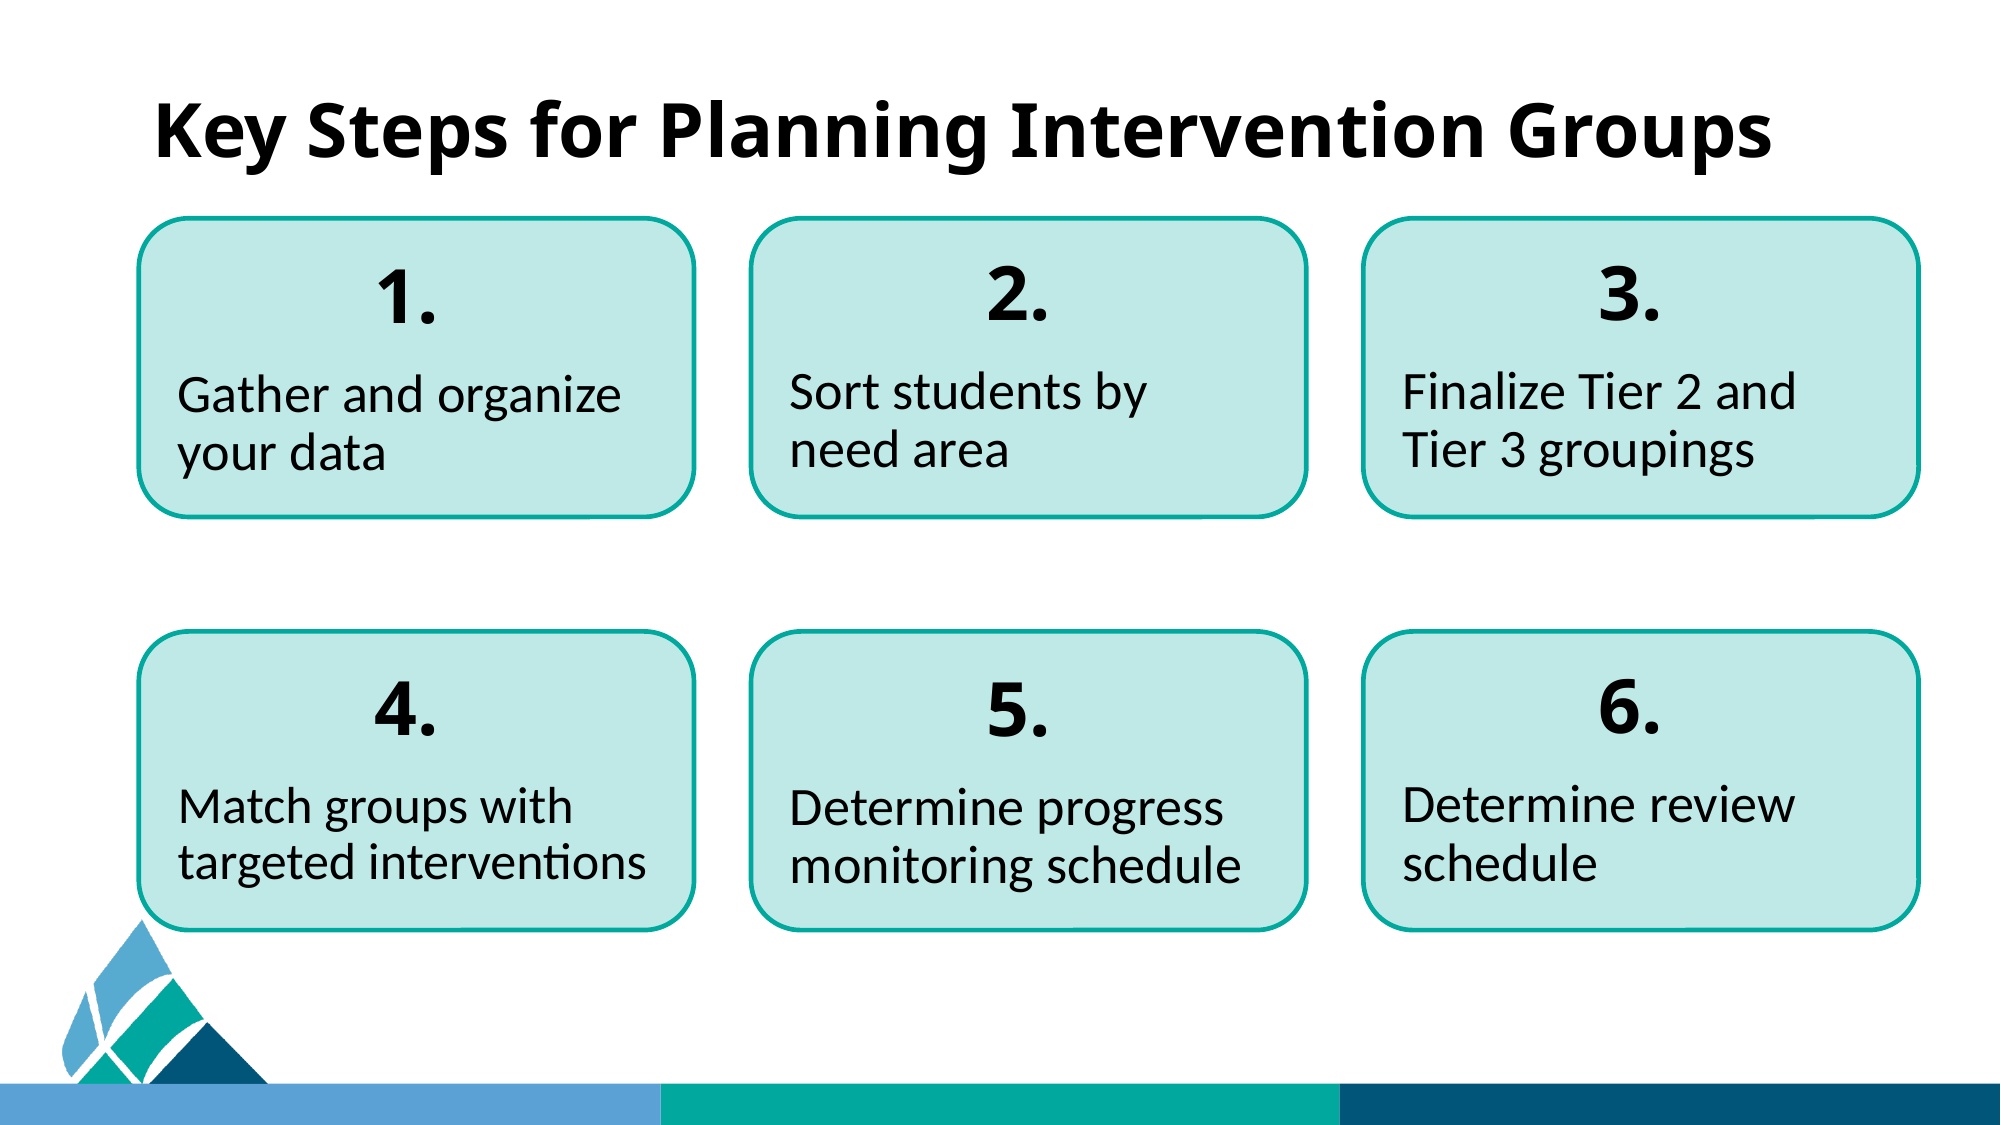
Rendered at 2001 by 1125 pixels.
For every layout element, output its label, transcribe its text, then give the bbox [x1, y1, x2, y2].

text_box 6. Determine review schedule [1362, 630, 1920, 932]
title Key Steps for Planning Intervention Groups [137, 59, 1863, 195]
text_box 3. Finalize Tier 2 and Tier 3 groupings [1362, 217, 1920, 519]
text_box 5. Determine progress monitoring schedule [750, 630, 1308, 932]
picture [62, 919, 268, 1084]
text_box 2. Sort students by need area [750, 217, 1308, 519]
text_box 4. Match groups with targeted interventions [137, 630, 696, 932]
text_box 1. Gather and organize your data [137, 217, 696, 519]
